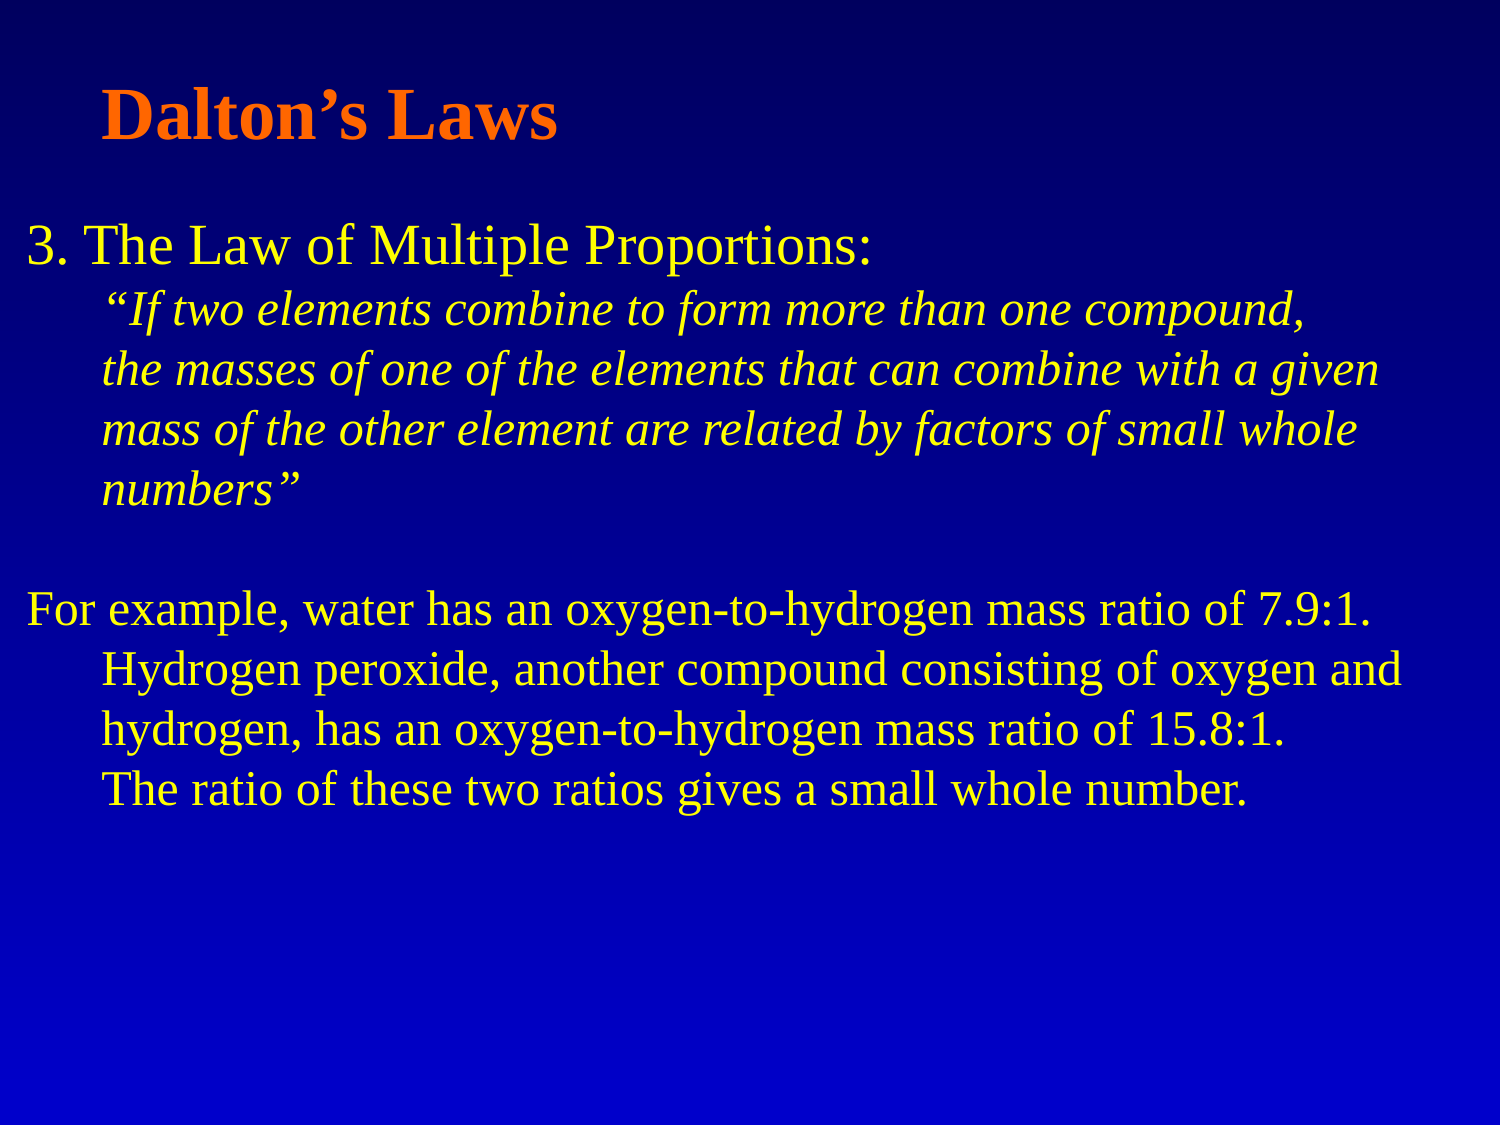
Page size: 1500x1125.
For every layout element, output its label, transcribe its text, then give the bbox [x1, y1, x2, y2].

text_box Dalton’s Laws [86, 57, 575, 162]
text_box 3. The Law of Multiple Proportions: “If two elements combine to form more than one compound, the masses of one of the elements that can combine with a given mass of the other element are related by factors of small whole numbers” For example, water has an oxygen-to-hydrogen mass ratio of 7.9:1. Hydrogen peroxide, another compound consisting of oxygen and hydrogen, has an oxygen-to-hydrogen mass ratio of 15.8:1. The ratio of these two ratios gives a small whole number. [11, 198, 1500, 824]
